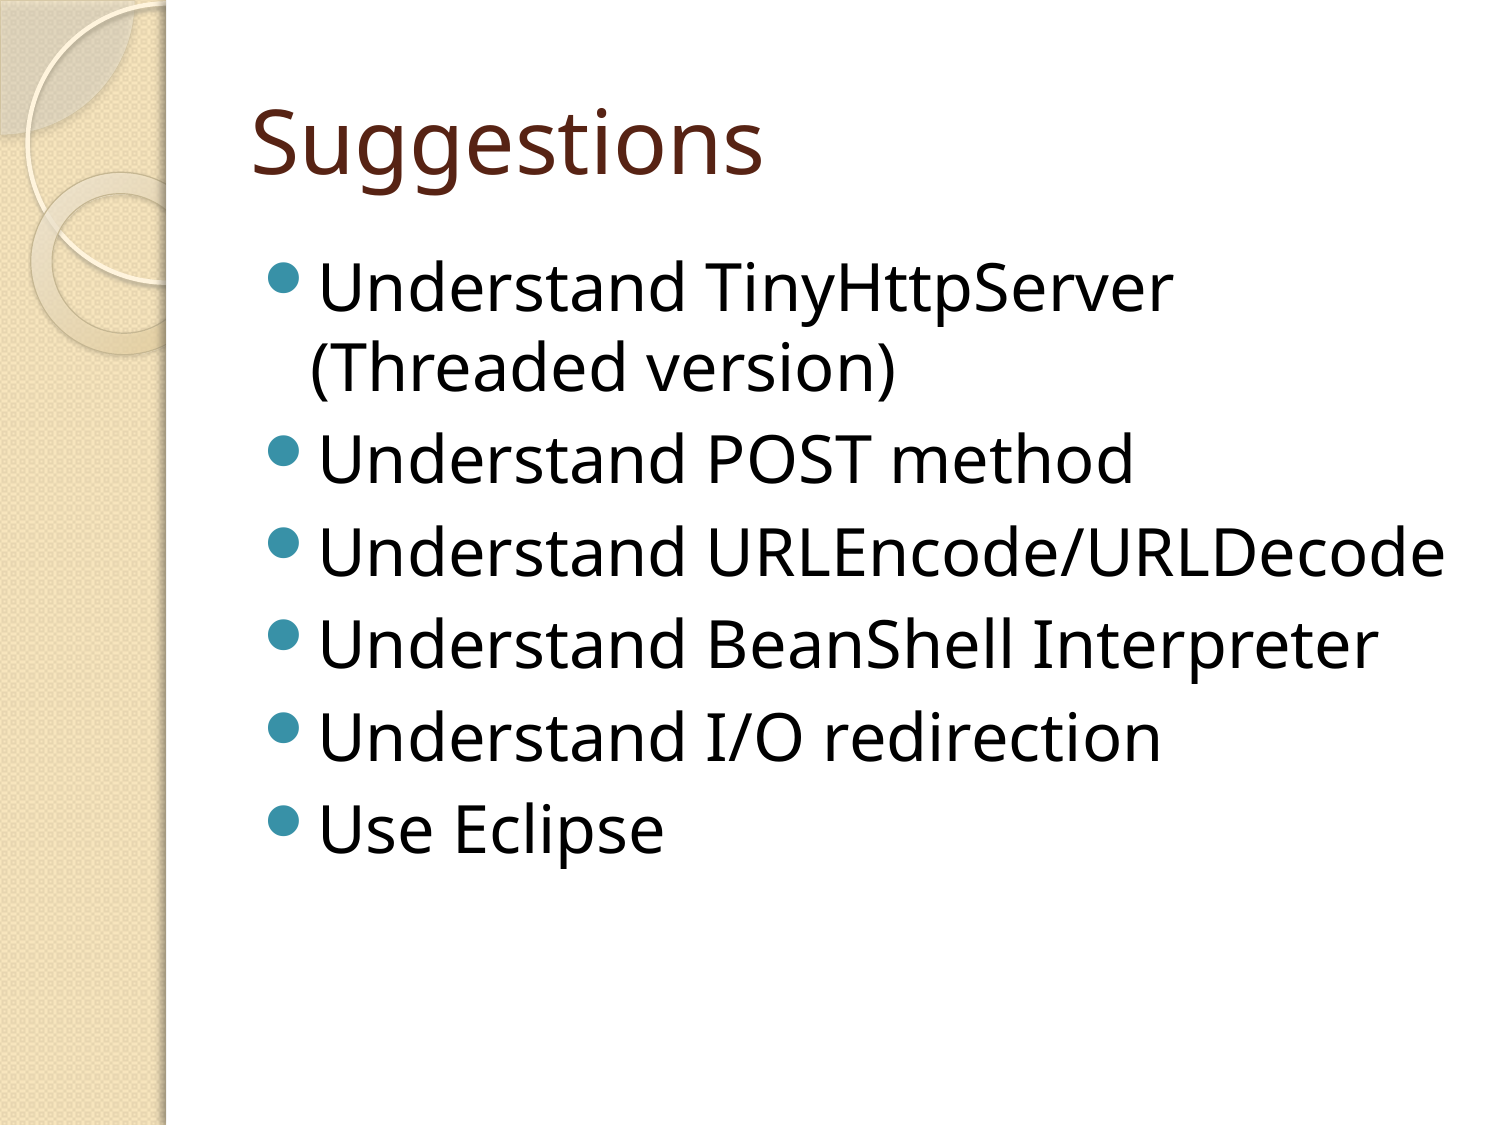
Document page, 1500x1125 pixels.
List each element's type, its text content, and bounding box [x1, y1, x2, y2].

title Suggestions [235, 45, 1466, 233]
list Understand TinyHttpServer (Threaded version) Understand POST method Understand URLEncode/URLDecode Understand BeanShell Interpreter Understand I/O redirection Use Eclipse [235, 237, 1466, 1025]
